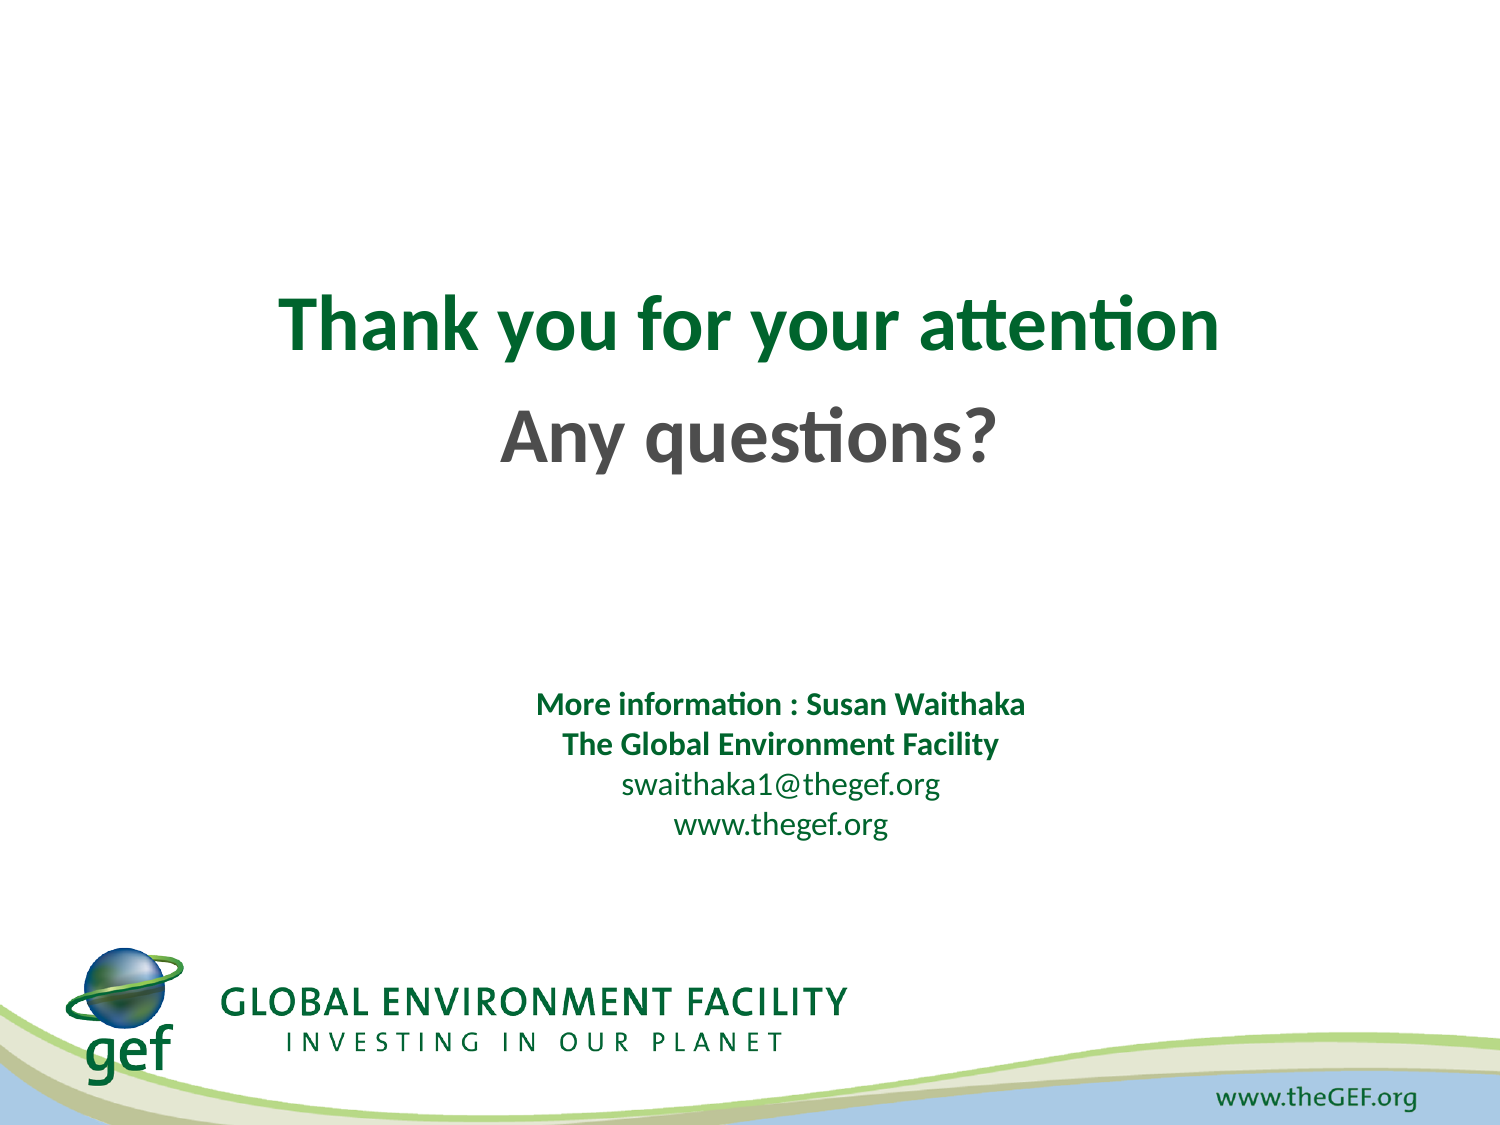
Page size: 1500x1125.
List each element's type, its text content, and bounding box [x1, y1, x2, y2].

text_box More information : Susan Waithaka The Global Environment Facility swaithaka1@thegef.org www.thegef.org [237, 612, 1325, 913]
text_box Any questions? [0, 375, 1500, 488]
text_box Thank you for your attention [0, 212, 1500, 325]
picture [0, 920, 1500, 1125]
